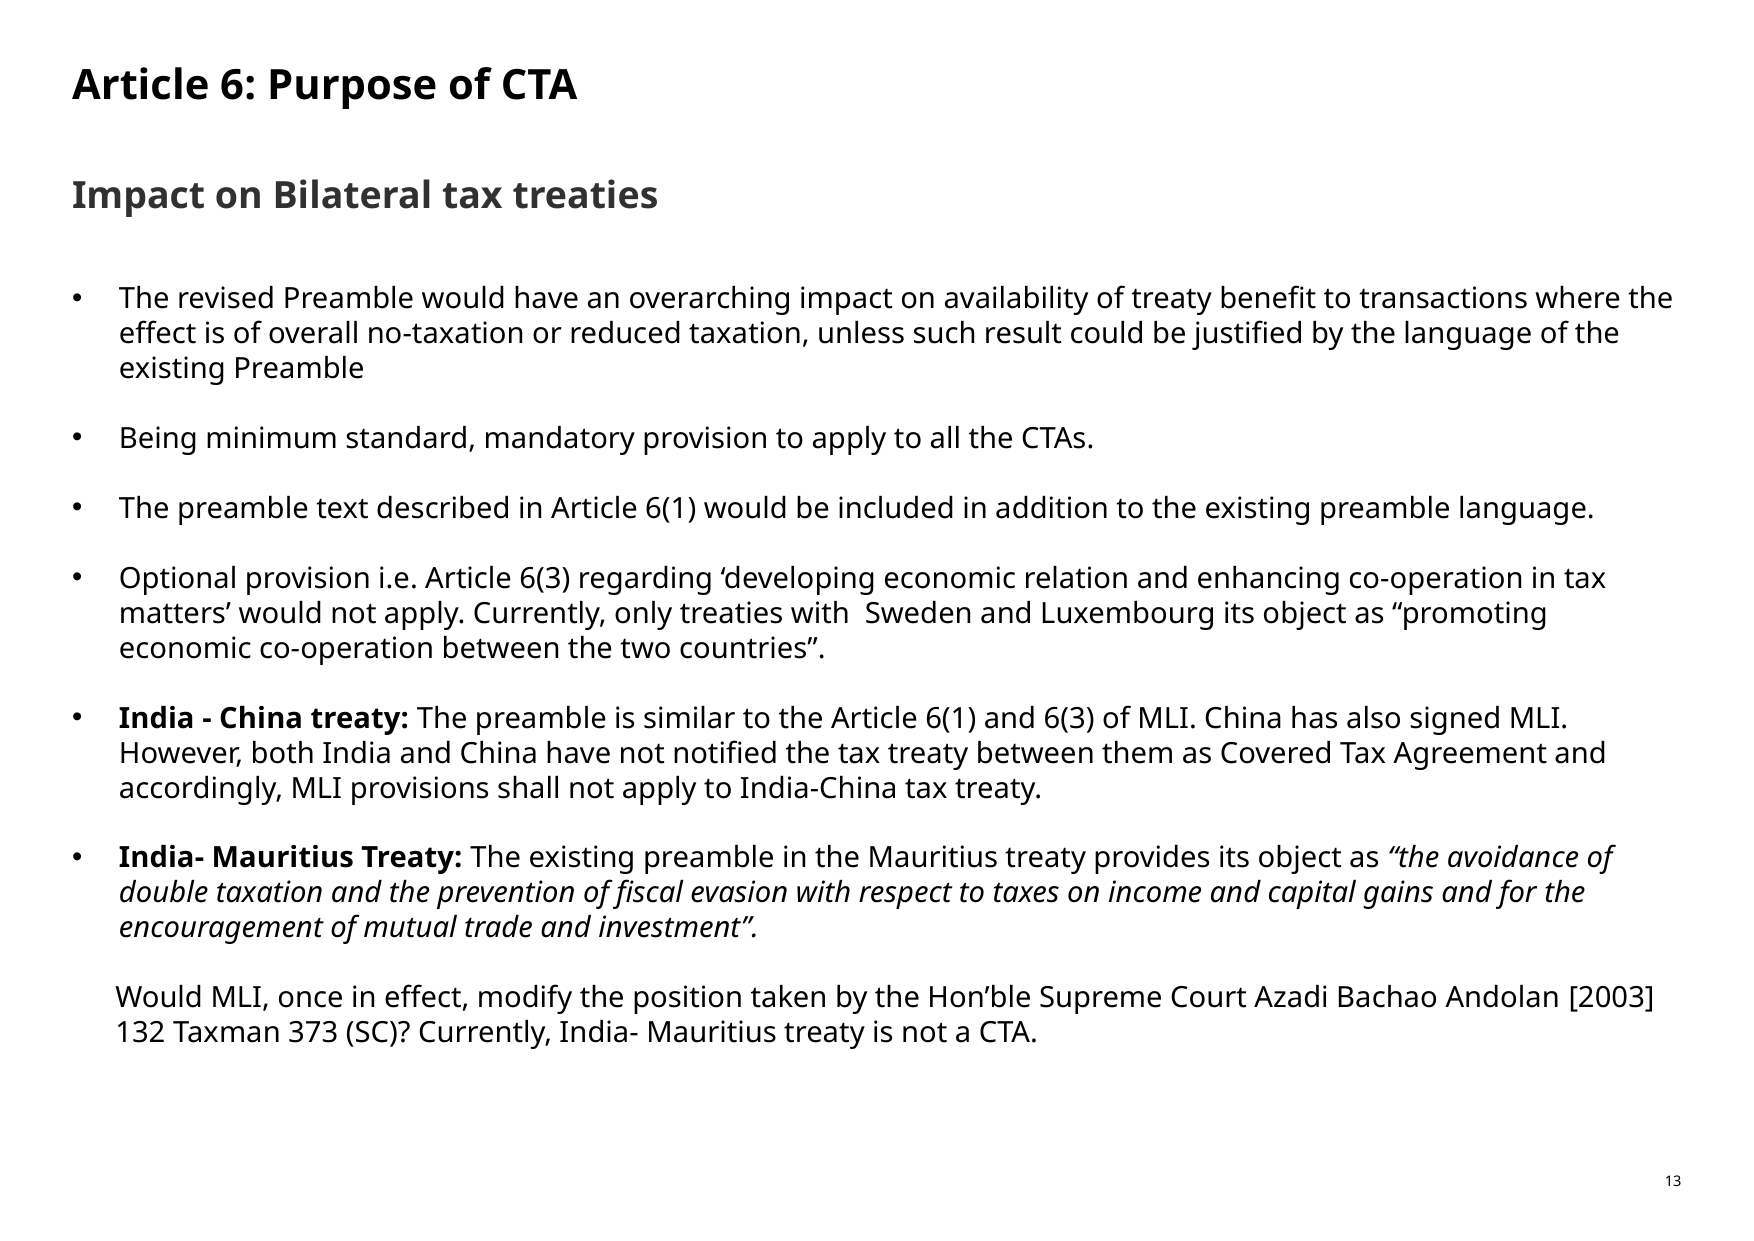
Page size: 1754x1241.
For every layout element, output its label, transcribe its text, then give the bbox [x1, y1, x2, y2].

title Article 6: Purpose of CTA [72, 57, 1678, 118]
text_box Impact on Bilateral tax treaties The revised Preamble would have an overarching impact on availability of treaty benefit to transactions where the effect is of overall no-taxation or reduced taxation, unless such result could be justified by the language of the existing Preamble Being minimum standard, mandatory provision to apply to all the CTAs. The preamble text described in Article 6(1) would be included in addition to the existing preamble language. Optional provision i.e. Article 6(3) regarding ‘developing economic relation and enhancing co-operation in tax matters’ would not apply. Currently, only treaties with Sweden and Luxembourg its object as “promoting economic co-operation between the two countries”. India - China treaty: The preamble is similar to the Article 6(1) and 6(3) of MLI. China has also signed MLI. However, both India and China have not notified the tax treaty between them as Covered Tax Agreement and accordingly, MLI provisions shall not apply to India-China tax treaty. India- Mauritius Treaty: The existing preamble in the Mauritius treaty provides its object as “the avoidance of double taxation and the prevention of fiscal evasion with respect to taxes on income and capital gains and for the encouragement of mutual trade and investment”. Would MLI, once in effect, modify the position taken by the Hon’ble Supreme Court Azadi Bachao Andolan [2003] 132 Taxman 373 (SC)? Currently, India- Mauritius treaty is not a CTA. [72, 170, 1678, 1049]
